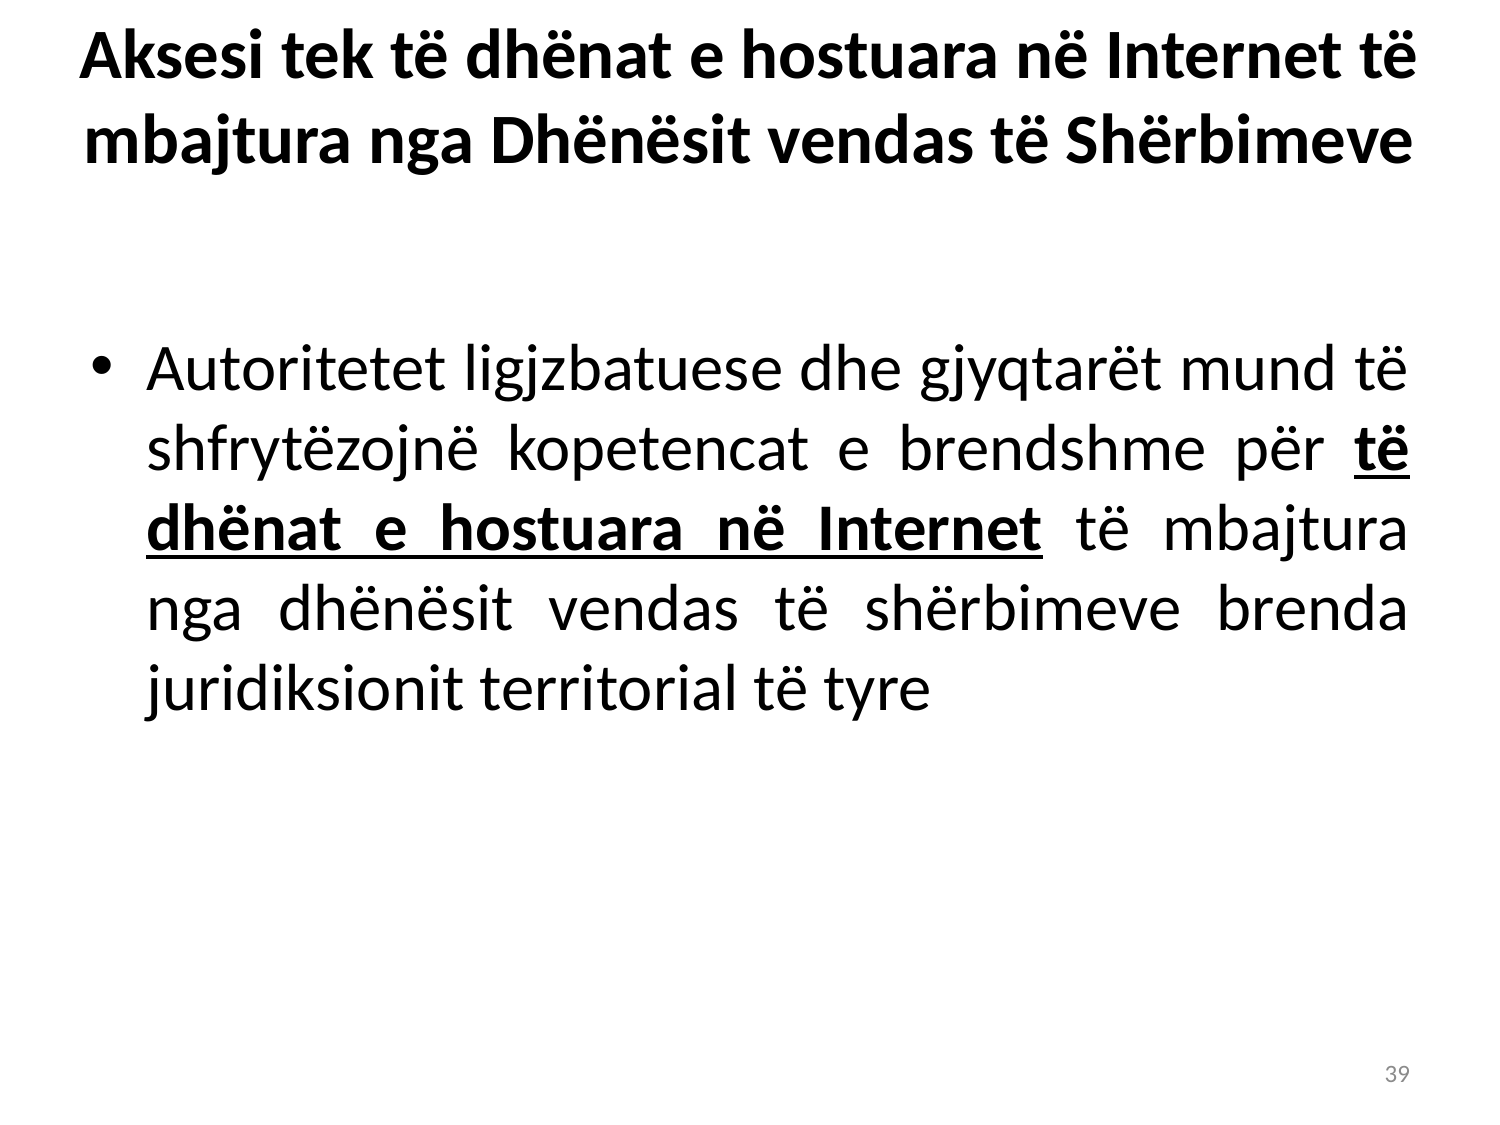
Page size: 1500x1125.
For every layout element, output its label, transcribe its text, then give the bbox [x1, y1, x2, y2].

slide_number 39 [1074, 1042, 1425, 1103]
title Aksesi tek të dhënat e hostuara në Internet të mbajtura nga Dhënësit vendas të Shërbimeve [0, 0, 1500, 188]
list Autoritetet ligjzbatuese dhe gjyqtarët mund të shfrytëzojnë kopetencat e brendshme për të dhënat e hostuara në Internet të mbajtura nga dhënësit vendas të shërbimeve brenda juridiksionit territorial të tyre [75, 316, 1425, 1005]
